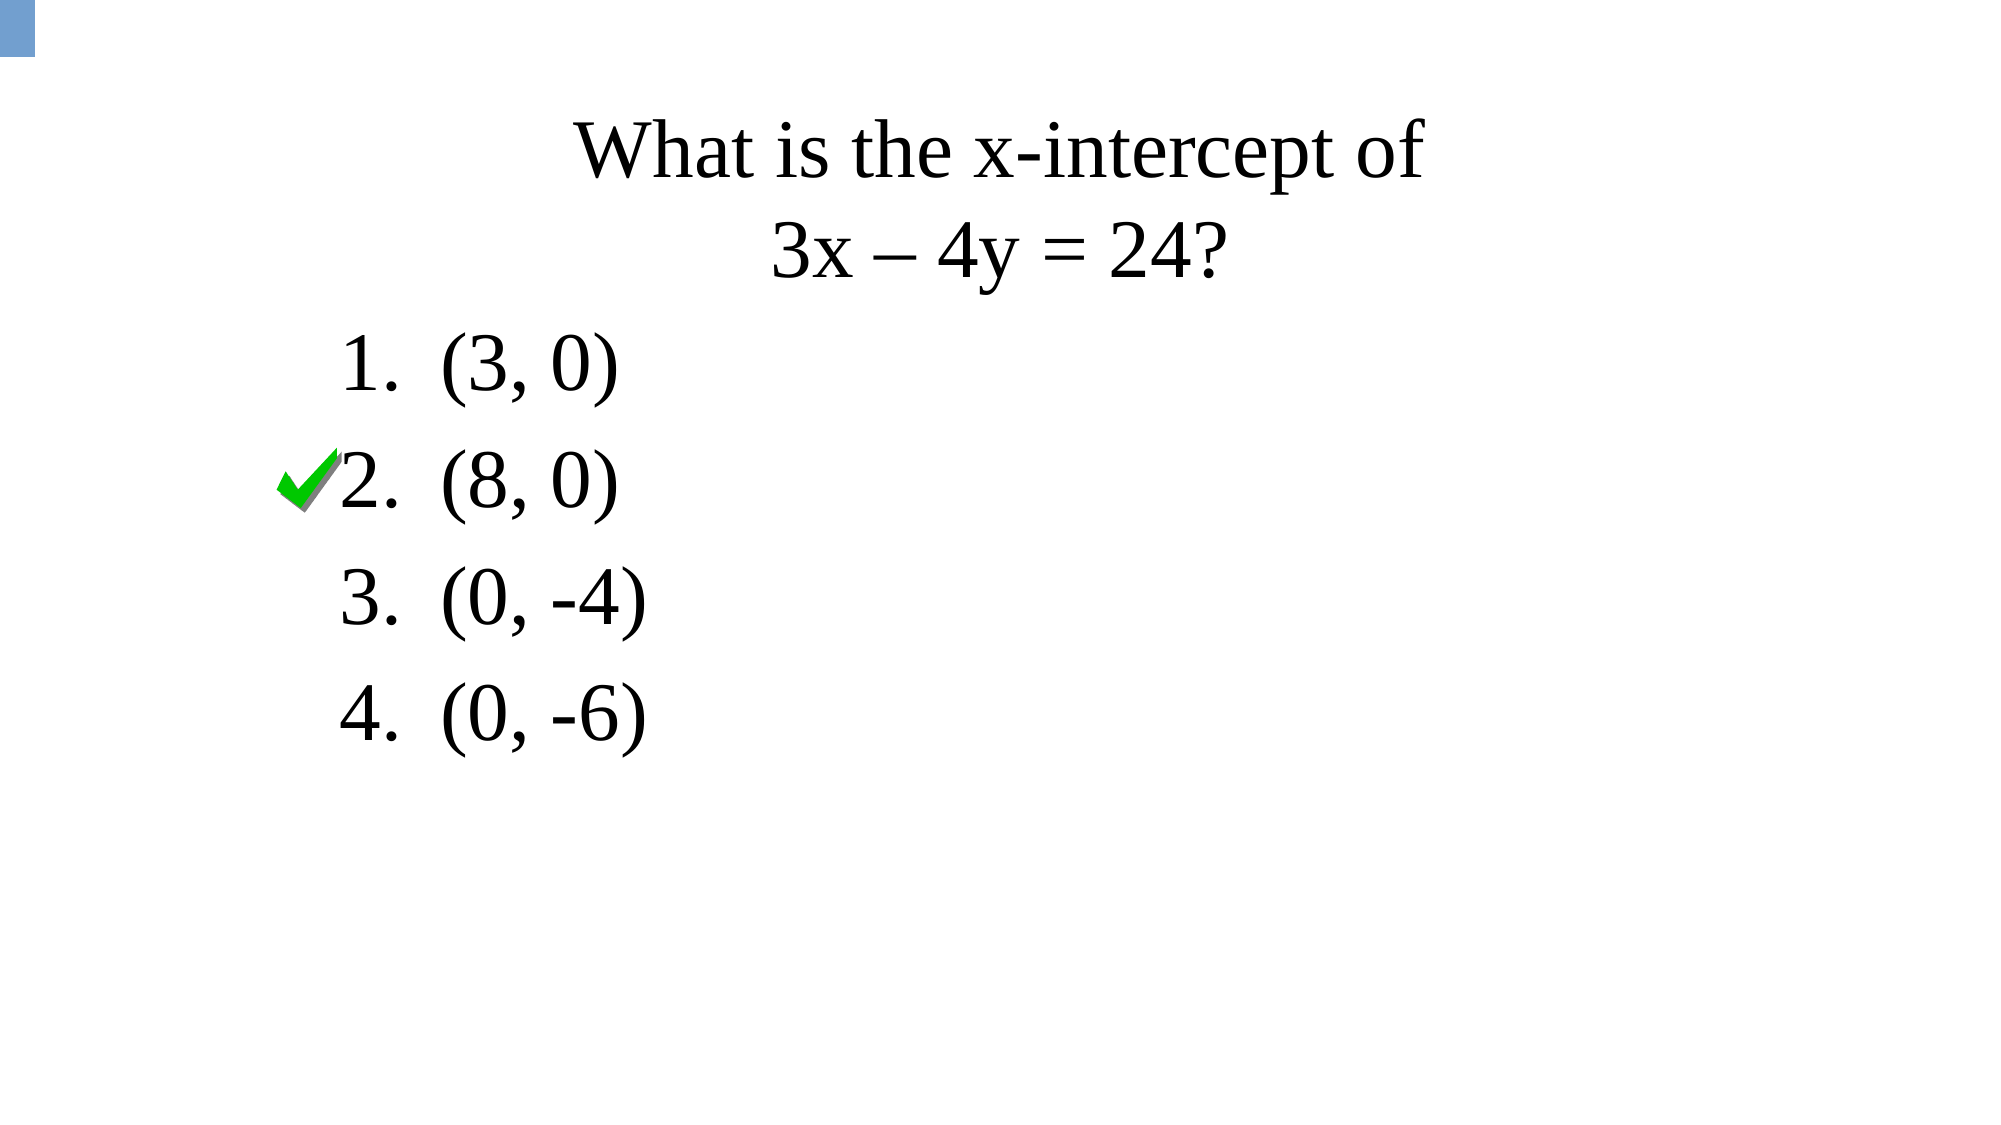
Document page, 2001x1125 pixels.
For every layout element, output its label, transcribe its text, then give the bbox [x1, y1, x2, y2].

title What is the x-intercept of 3x – 4y = 24? [150, 99, 1850, 288]
text_box [276, 447, 337, 509]
list (3, 0) (8, 0) (0, -4) (0, -6) [324, 299, 1000, 938]
